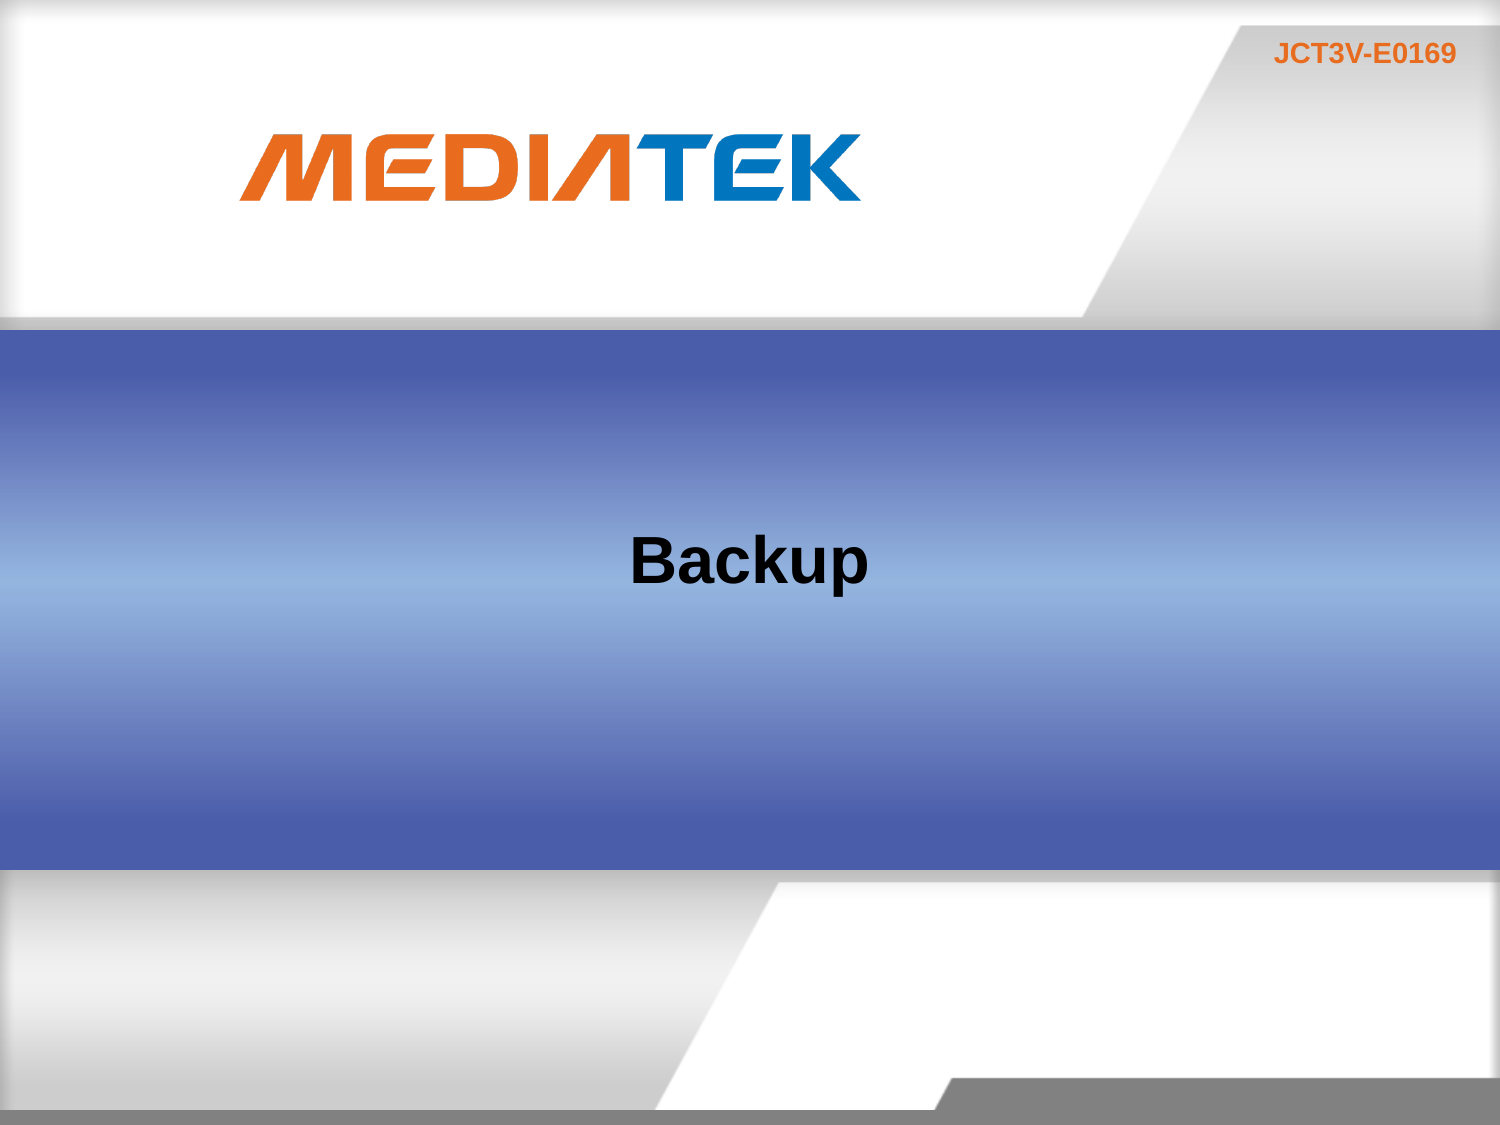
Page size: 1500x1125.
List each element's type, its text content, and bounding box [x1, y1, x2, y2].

title Backup [50, 438, 1450, 676]
picture [0, 0, 1500, 1125]
